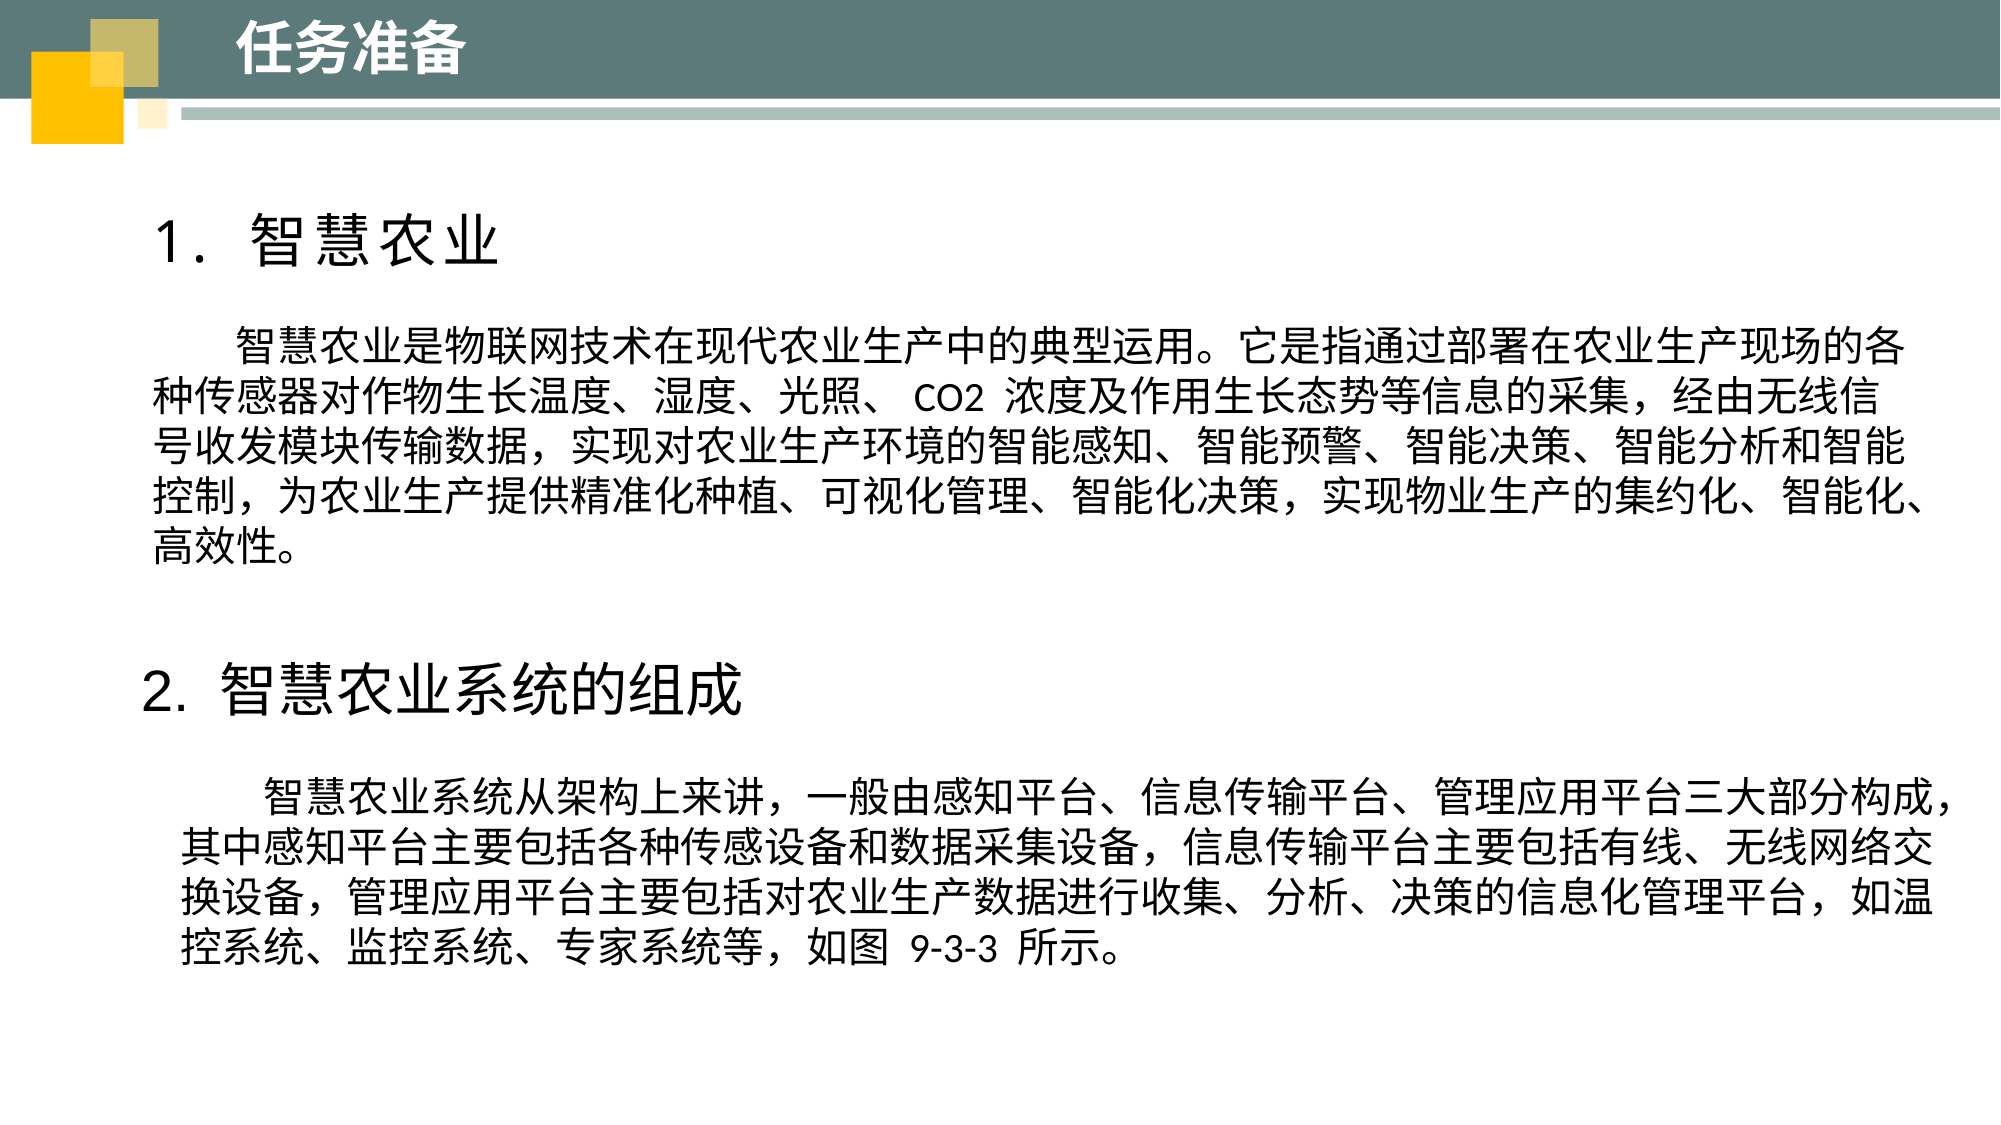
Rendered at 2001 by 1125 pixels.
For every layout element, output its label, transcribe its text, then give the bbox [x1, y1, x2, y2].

text_box 1. 智慧农业 [137, 196, 853, 282]
text_box 2. 智慧农业系统的组成 [126, 645, 1656, 730]
text_box 智慧农业是物联网技术在现代农业生产中的典型运用。它是指通过部署在农业生产现场的各种传感器对作物生长温度、湿度、光照、CO2 浓度及作用生长态势等信息的采集，经由无线信号收发模块传输数据，实现对农业生产环境的智能感知、智能预警、智能决策、智能分析和智能控制，为农业生产提供精准化种植、可视化管理、智能化决策，实现物业生产的集约化、智能化、高效性。 [137, 312, 1923, 577]
text_box 智慧农业系统从架构上来讲，一般由感知平台、信息传输平台、管理应用平台三大部分构成，其中感知平台主要包括各种传感设备和数据采集设备，信息传输平台主要包括有线、无线网络交换设备，管理应用平台主要包括对农业生产数据进行收集、分析、决策的信息化管理平台，如温控系统、监控系统、专家系统等，如图 9-3-3 所示。 [165, 763, 1967, 979]
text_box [0, 0, 2000, 144]
